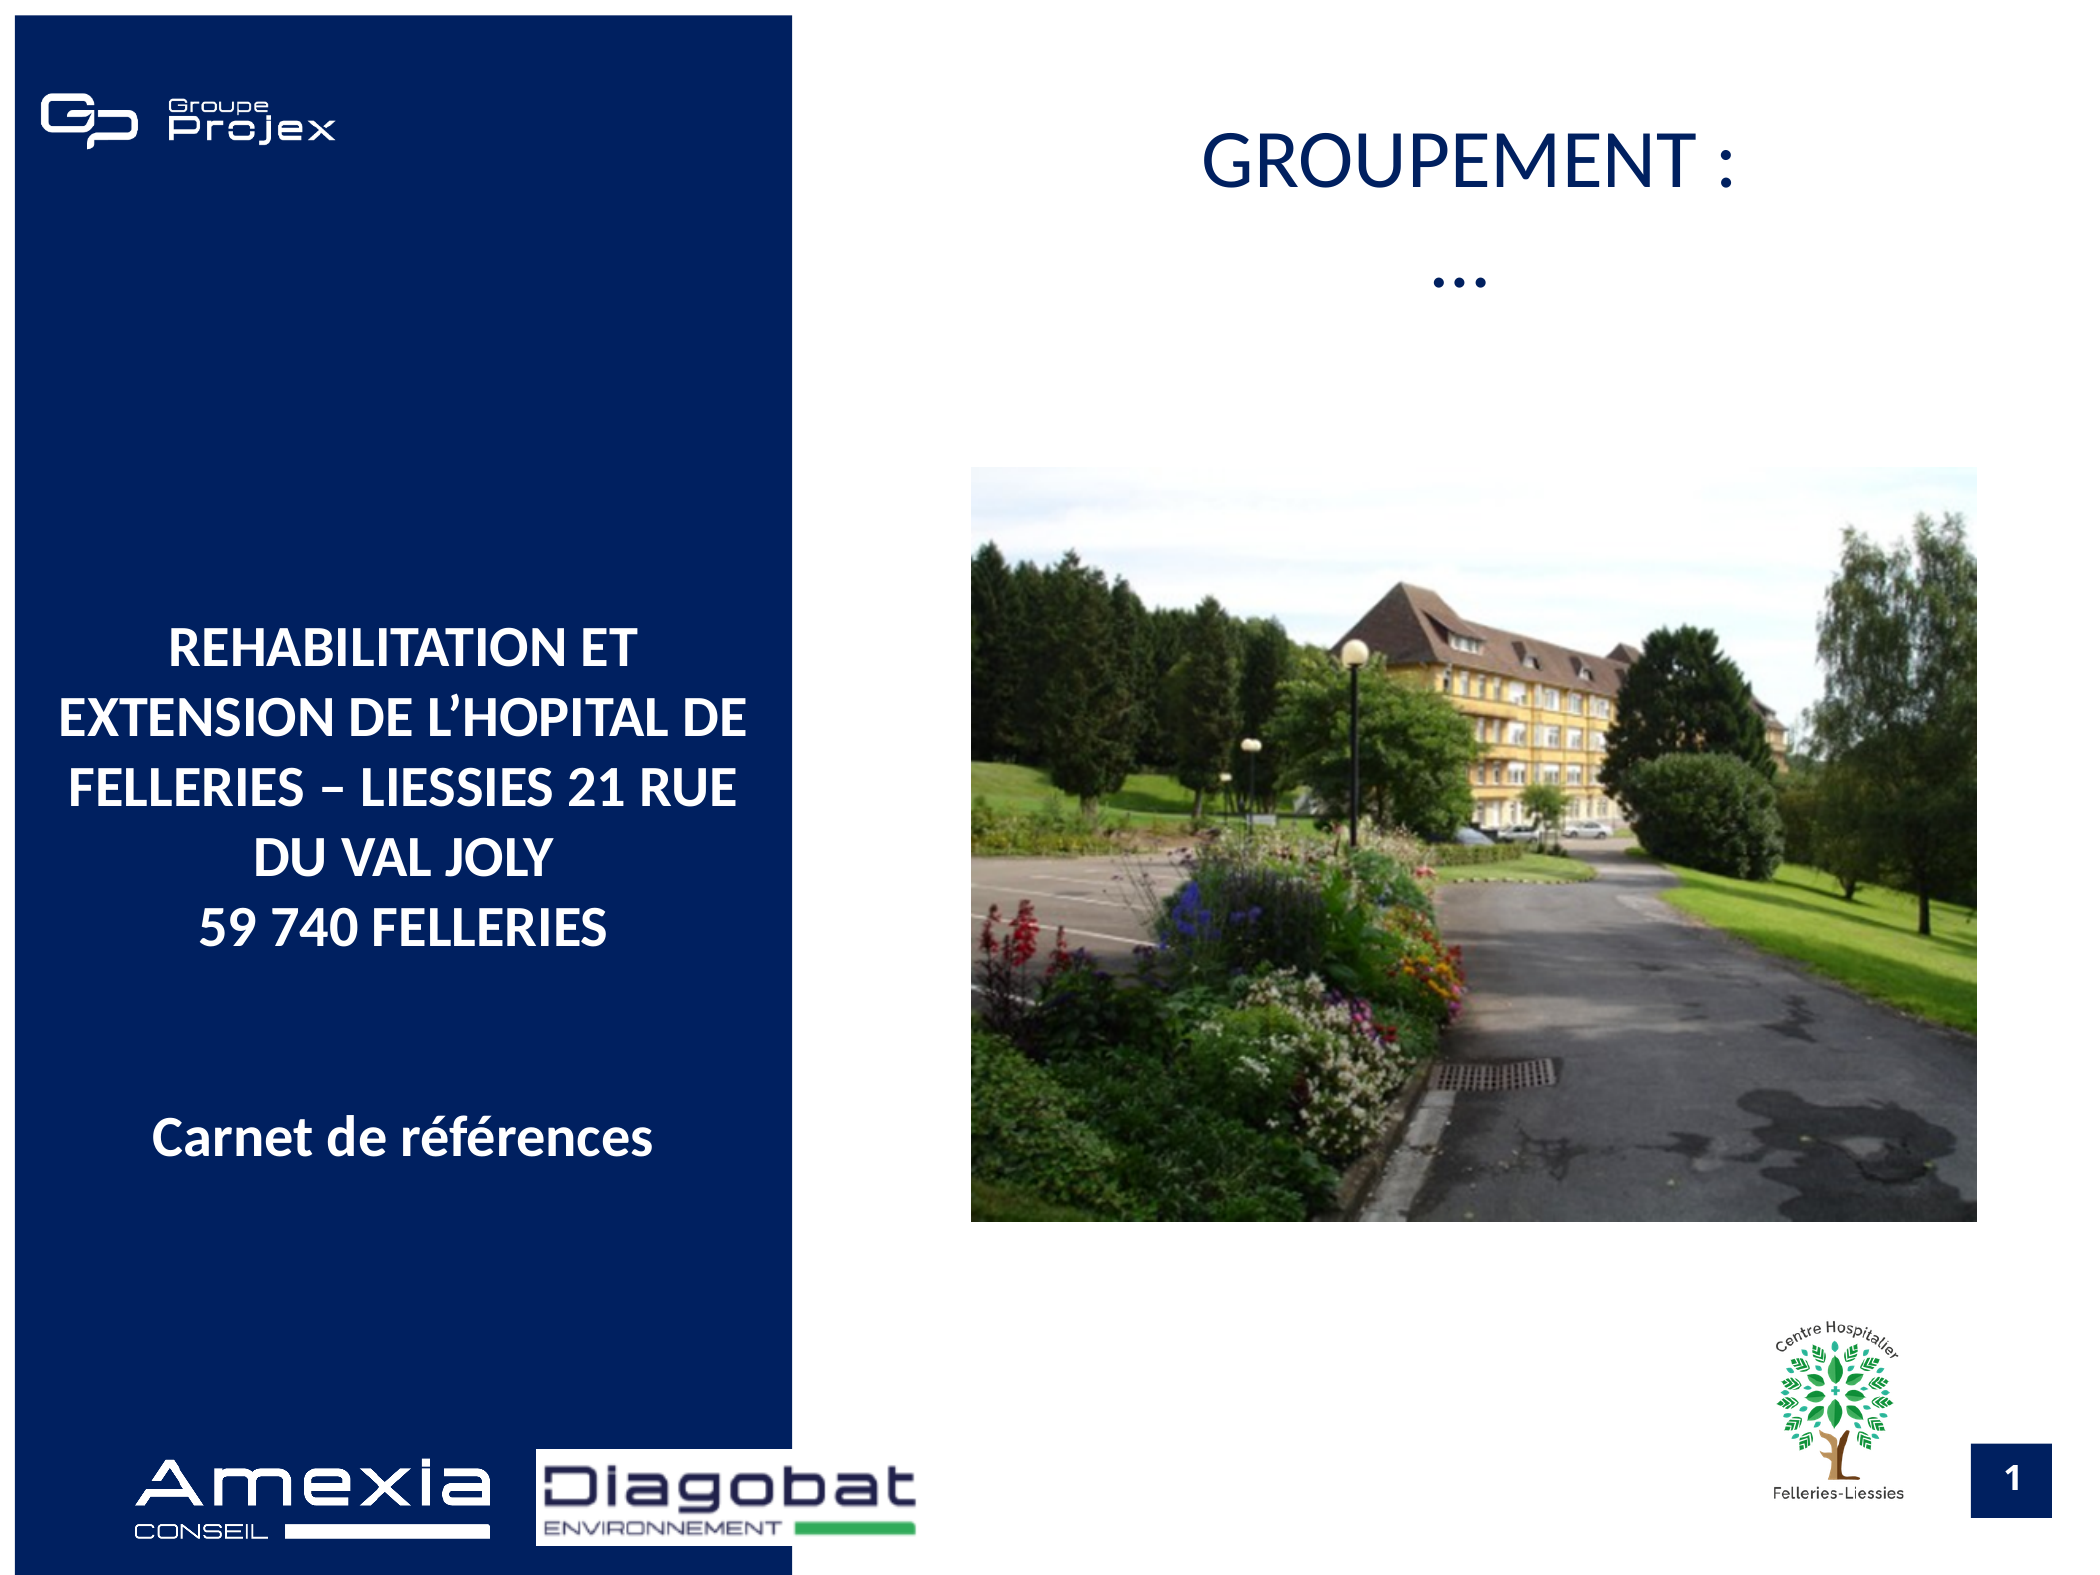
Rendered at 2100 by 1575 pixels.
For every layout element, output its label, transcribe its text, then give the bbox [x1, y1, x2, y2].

picture [971, 467, 1977, 1222]
picture [114, 1440, 510, 1556]
text_box [1970, 1443, 2053, 1519]
picture [31, 0, 349, 162]
picture [536, 1449, 931, 1546]
text_box GROUPEMENT : … [963, 97, 1977, 312]
picture [1760, 1309, 1927, 1518]
slide_number 1 [1957, 1440, 2039, 1518]
text_box REHABILITATION ET EXTENSION DE L’HOPITAL DE FELLERIES – LIESSIES 21 RUE DU VAL JOLY 59 740 FELLERIES Carnet de références [14, 15, 793, 1575]
